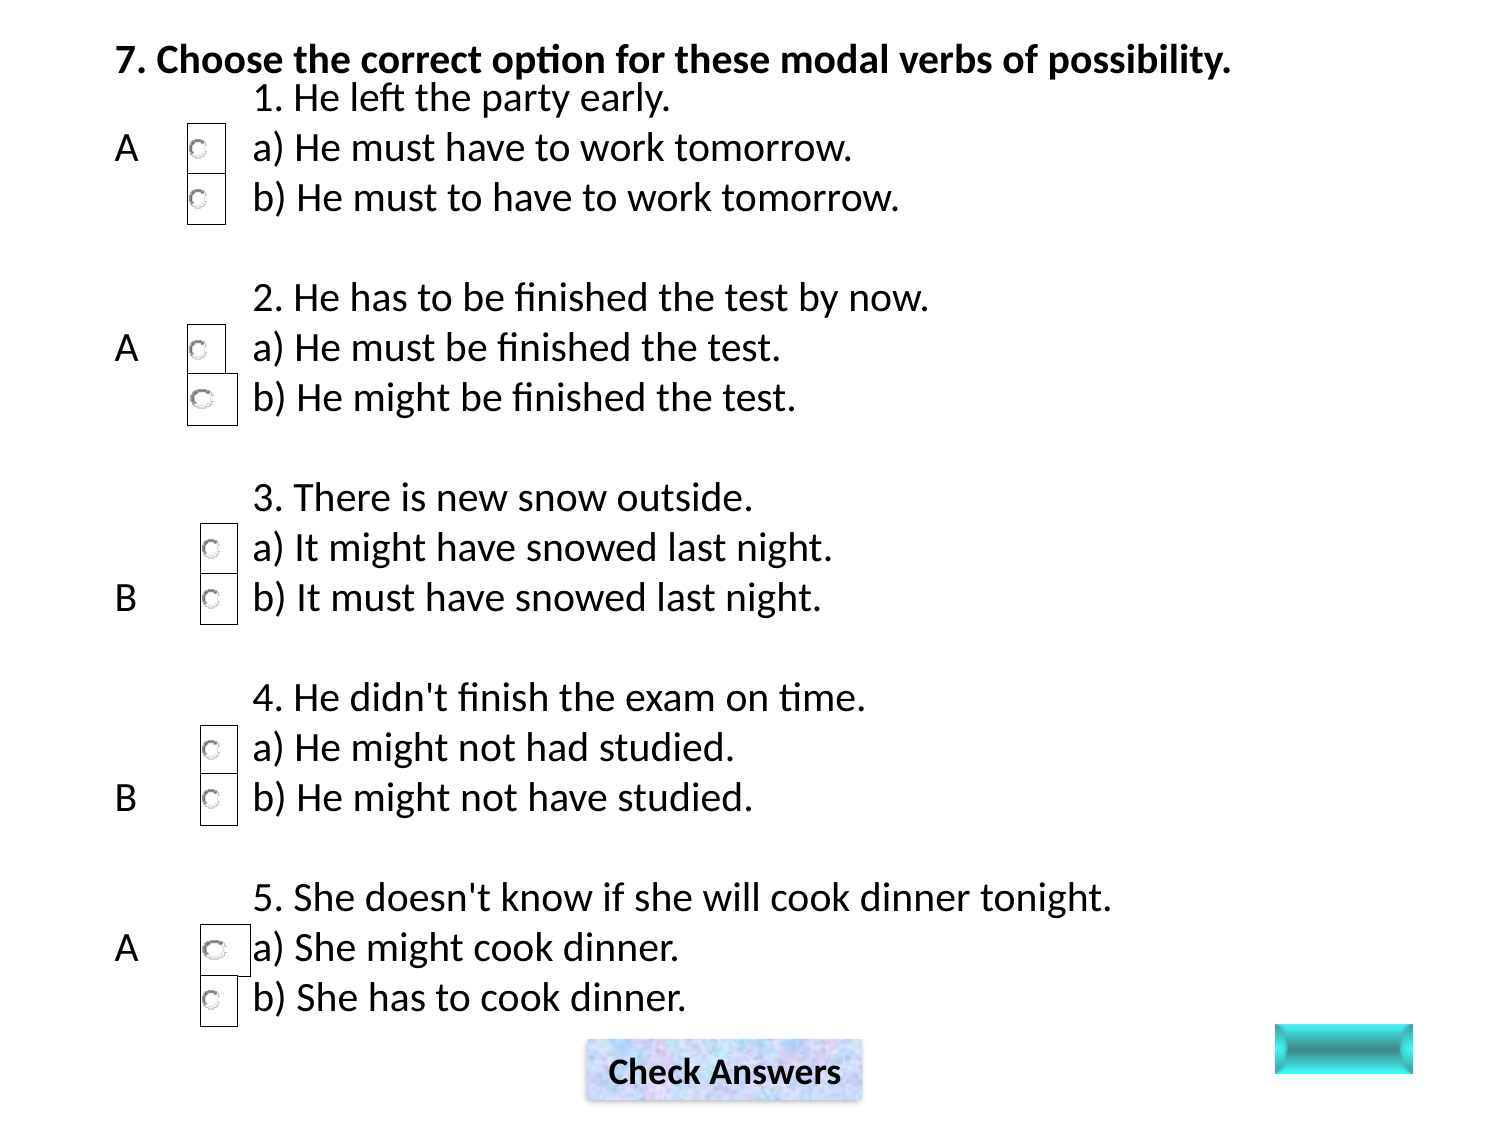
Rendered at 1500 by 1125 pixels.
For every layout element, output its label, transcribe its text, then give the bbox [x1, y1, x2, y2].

text_box 1. He left the party early. a) He must have to work tomorrow. b) He must to have to work tomorrow. 2. He has to be finished the test by now. a) He must be finished the test. b) He might be finished the test. 3. There is new snow outside. a) It might have snowed last night. b) It must have snowed last night. 4. He didn't finish the exam on time. a) He might not had studied. b) He might not have studied. 5. She doesn't know if she will cook dinner tonight. a) She might cook dinner. b) She has to cook dinner. [237, 62, 1250, 1028]
picture [1274, 1024, 1413, 1074]
text_box Check Answers [587, 1039, 863, 1100]
text_box 7. Choose the correct option for these modal verbs of possibility. [99, 24, 1263, 90]
text_box A A B B A [99, 112, 163, 978]
